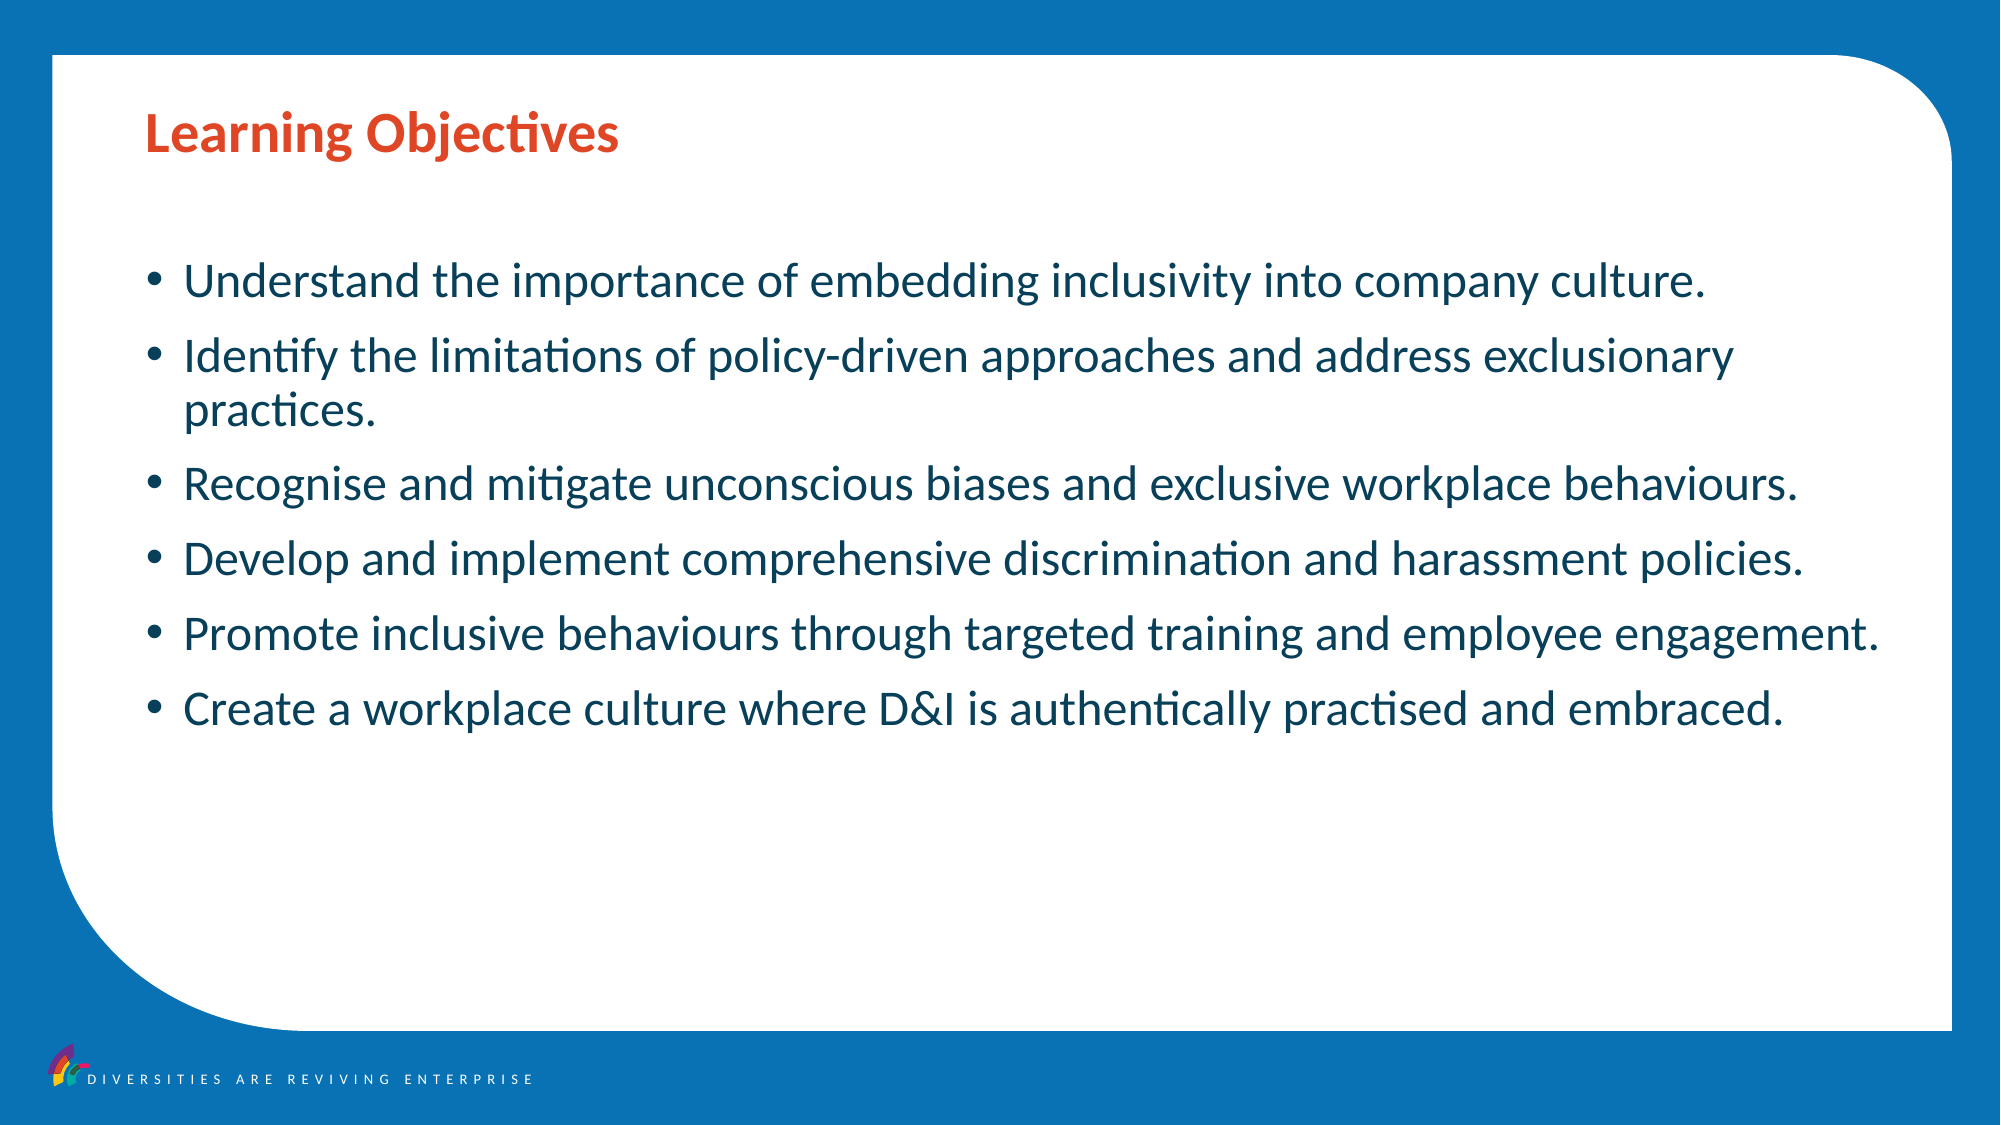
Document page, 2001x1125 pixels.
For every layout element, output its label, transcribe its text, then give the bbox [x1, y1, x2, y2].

list Understand the importance of embedding inclusivity into company culture. Identify the limitations of policy-driven approaches and address exclusionary practices. Recognise and mitigate unconscious biases and exclusive workplace behaviours. Develop and implement comprehensive discrimination and harassment policies. Promote inclusive behaviours through targeted training and employee engagement. Create a workplace culture where D&I is authentically practised and embraced. [130, 246, 1908, 879]
list Learning Objectives [130, 94, 1869, 227]
